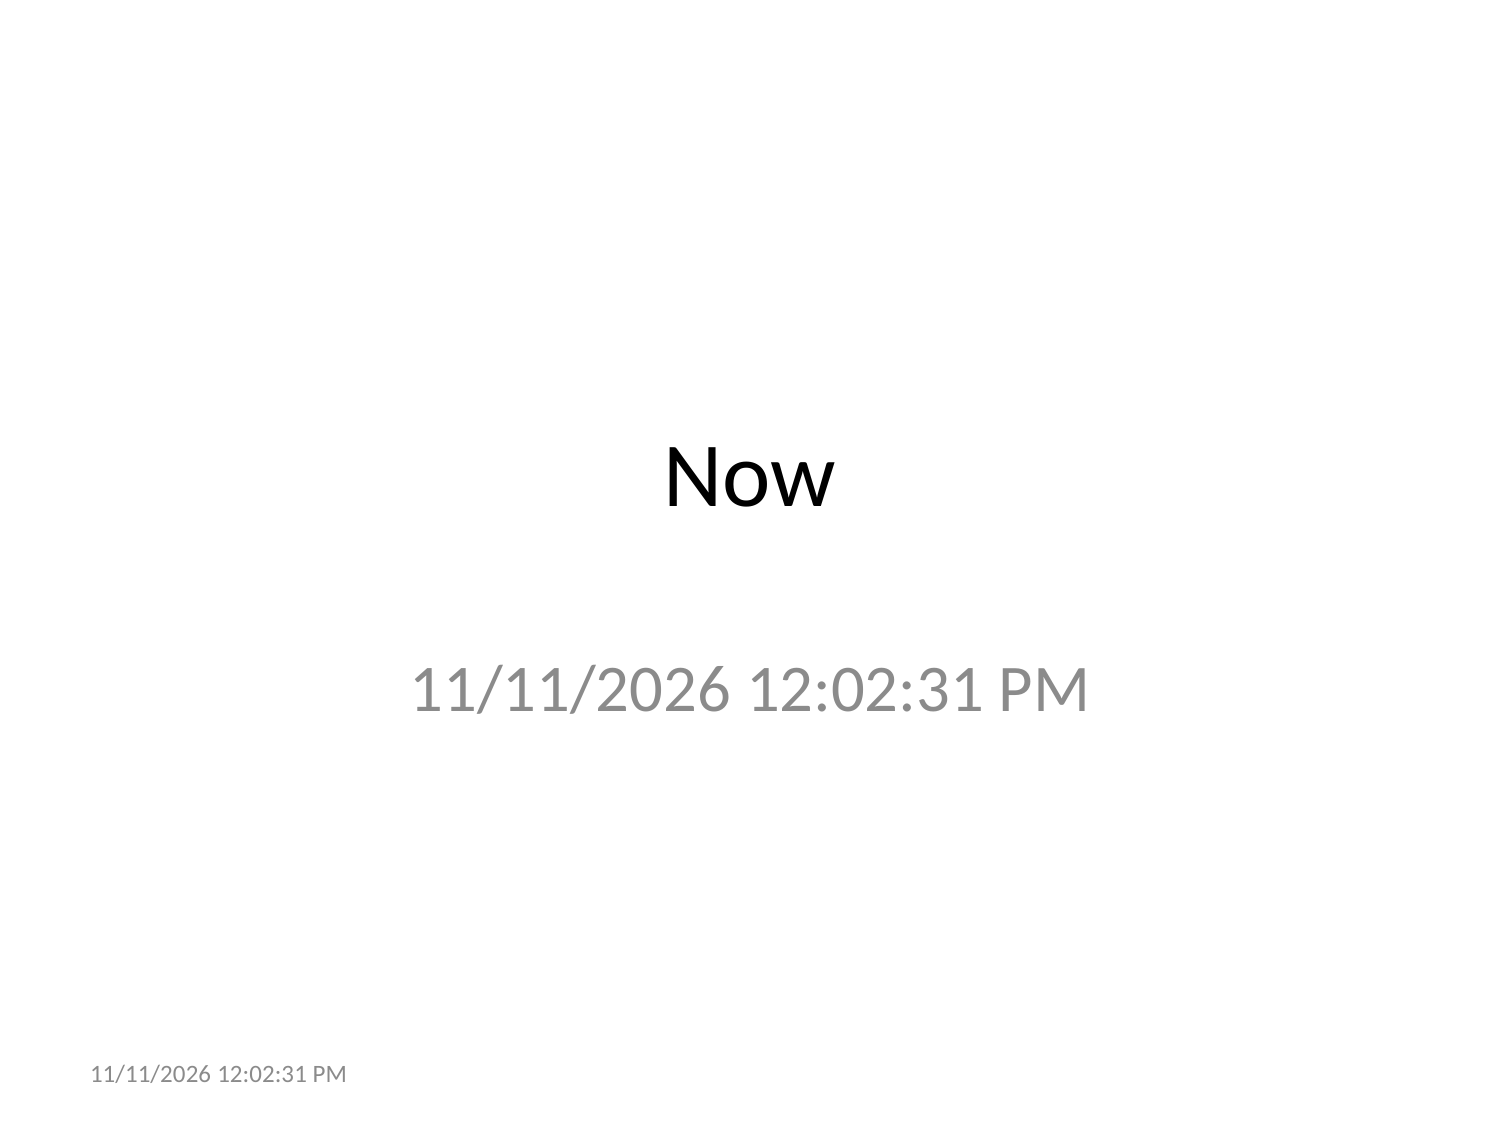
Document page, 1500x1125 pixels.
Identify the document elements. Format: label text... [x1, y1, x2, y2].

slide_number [75, 1042, 425, 1103]
subtitle 2011-12-19 10:20:04 AM [225, 637, 1275, 925]
title Now [112, 349, 1388, 591]
